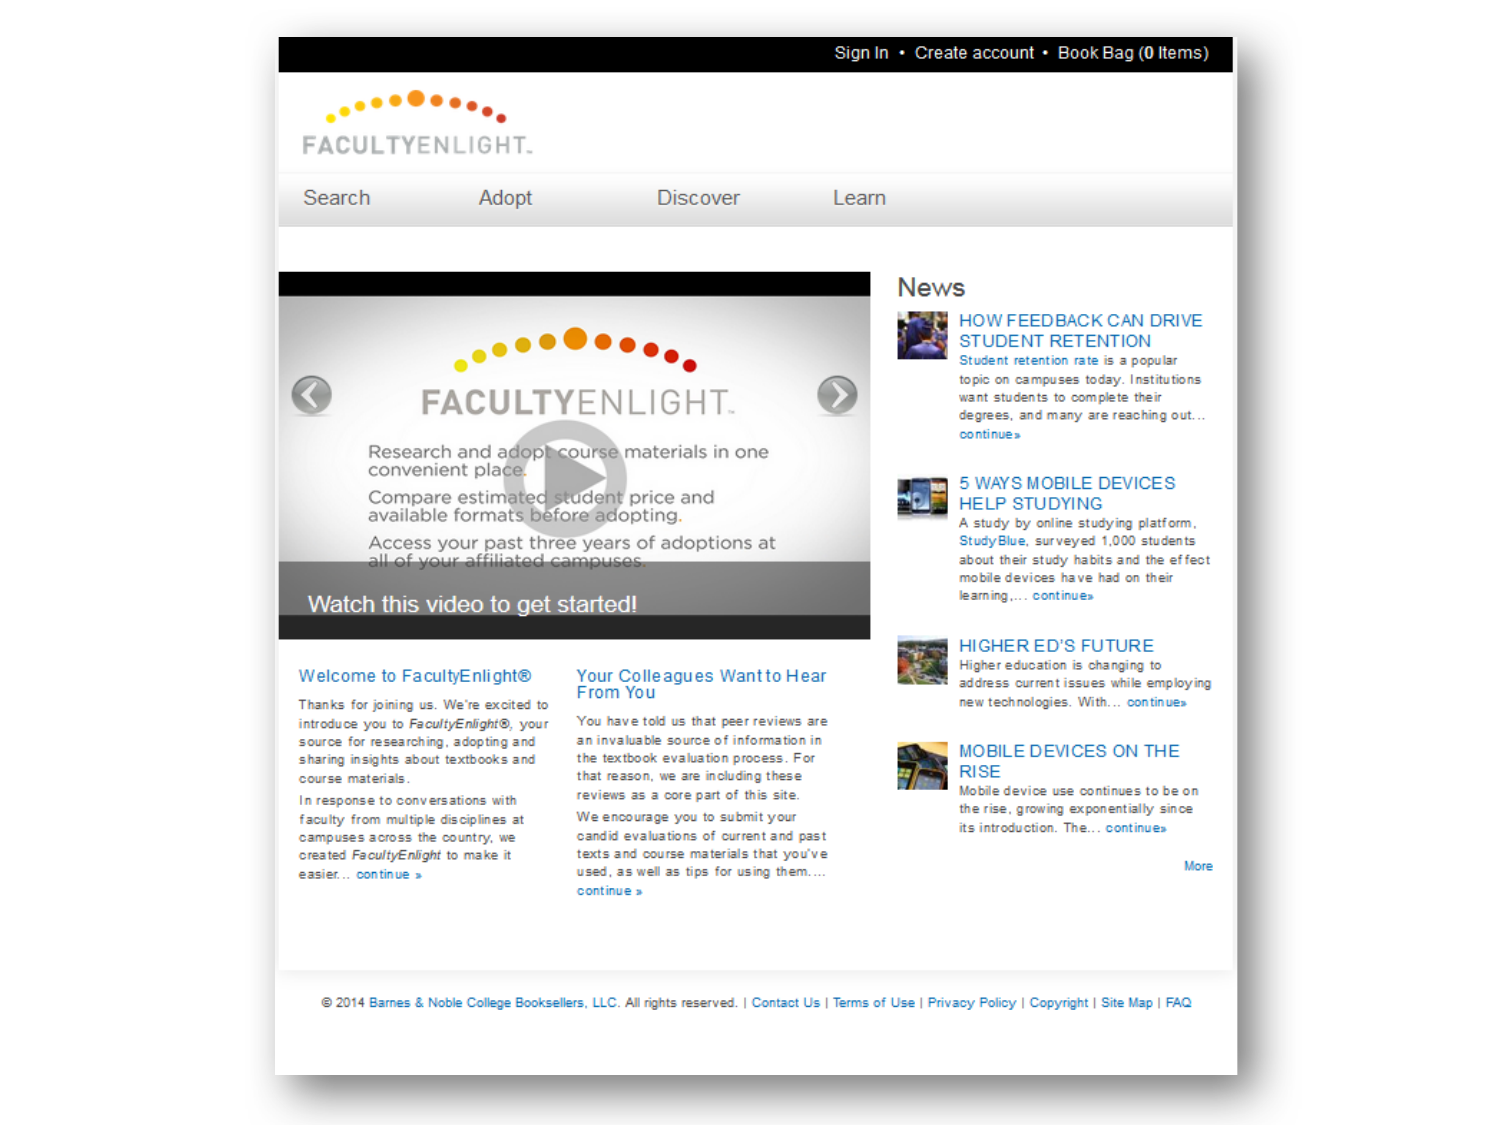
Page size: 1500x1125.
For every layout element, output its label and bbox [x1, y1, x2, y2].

picture [274, 37, 1238, 1076]
